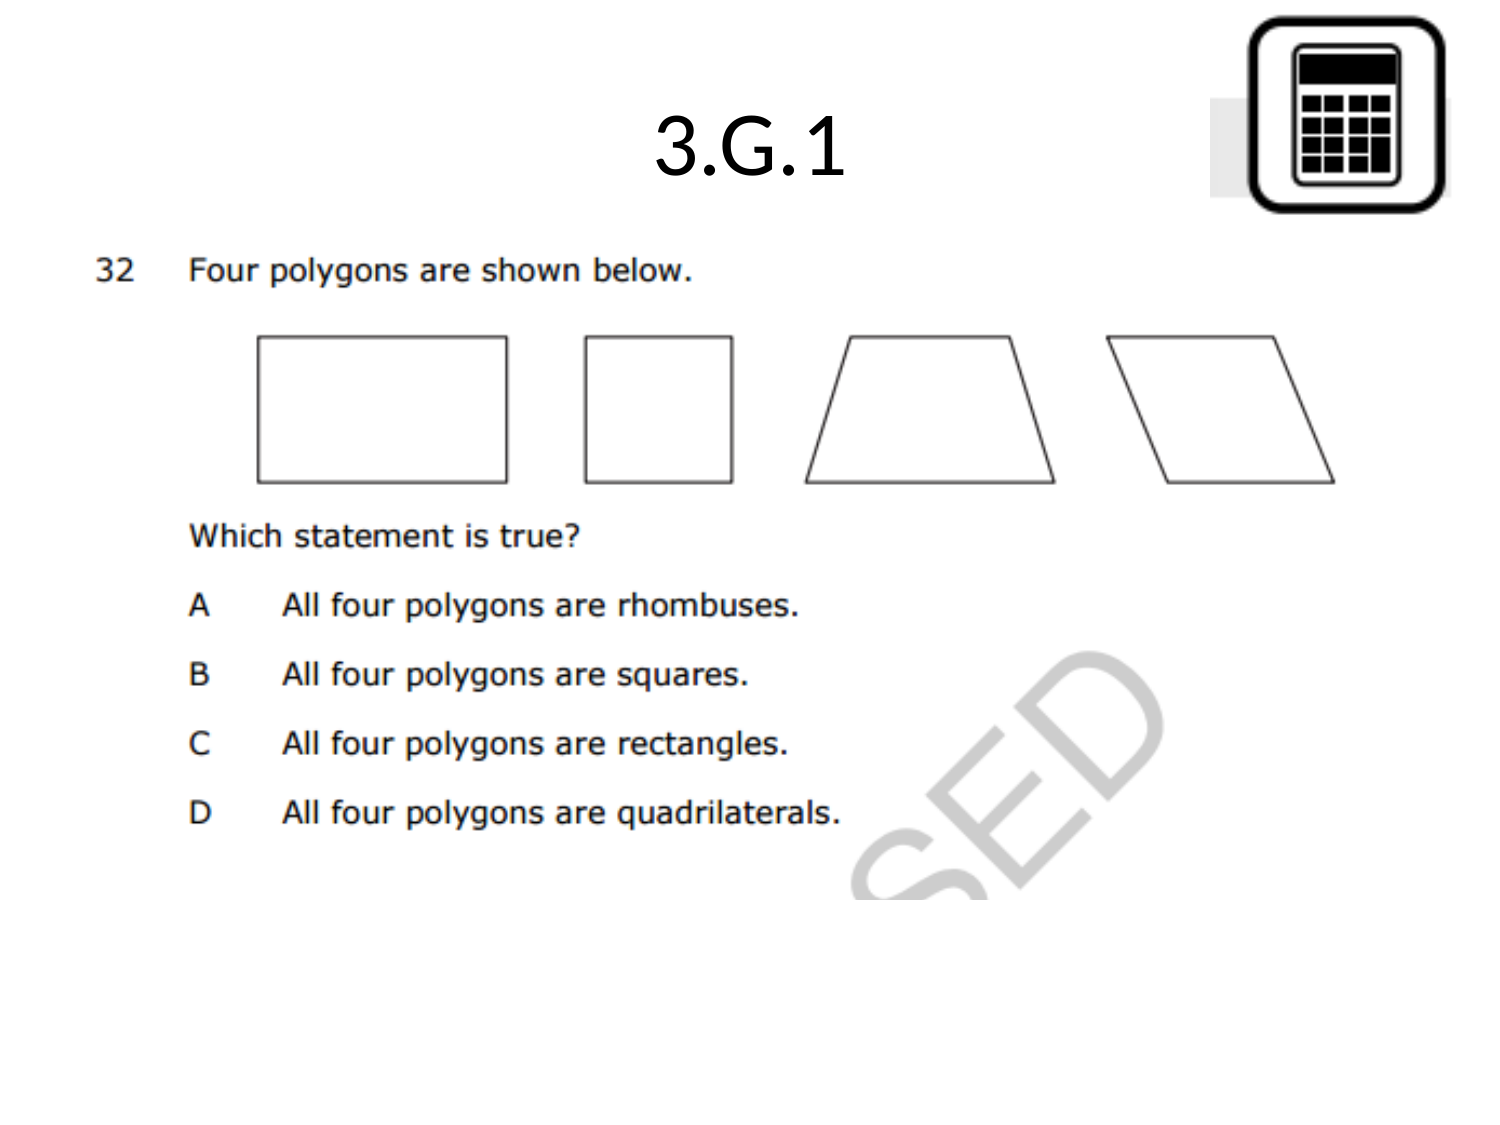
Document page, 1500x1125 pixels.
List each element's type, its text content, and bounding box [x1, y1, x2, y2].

picture [1209, 0, 1485, 251]
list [71, 249, 1407, 901]
title 3.G.1 [75, 45, 1204, 233]
